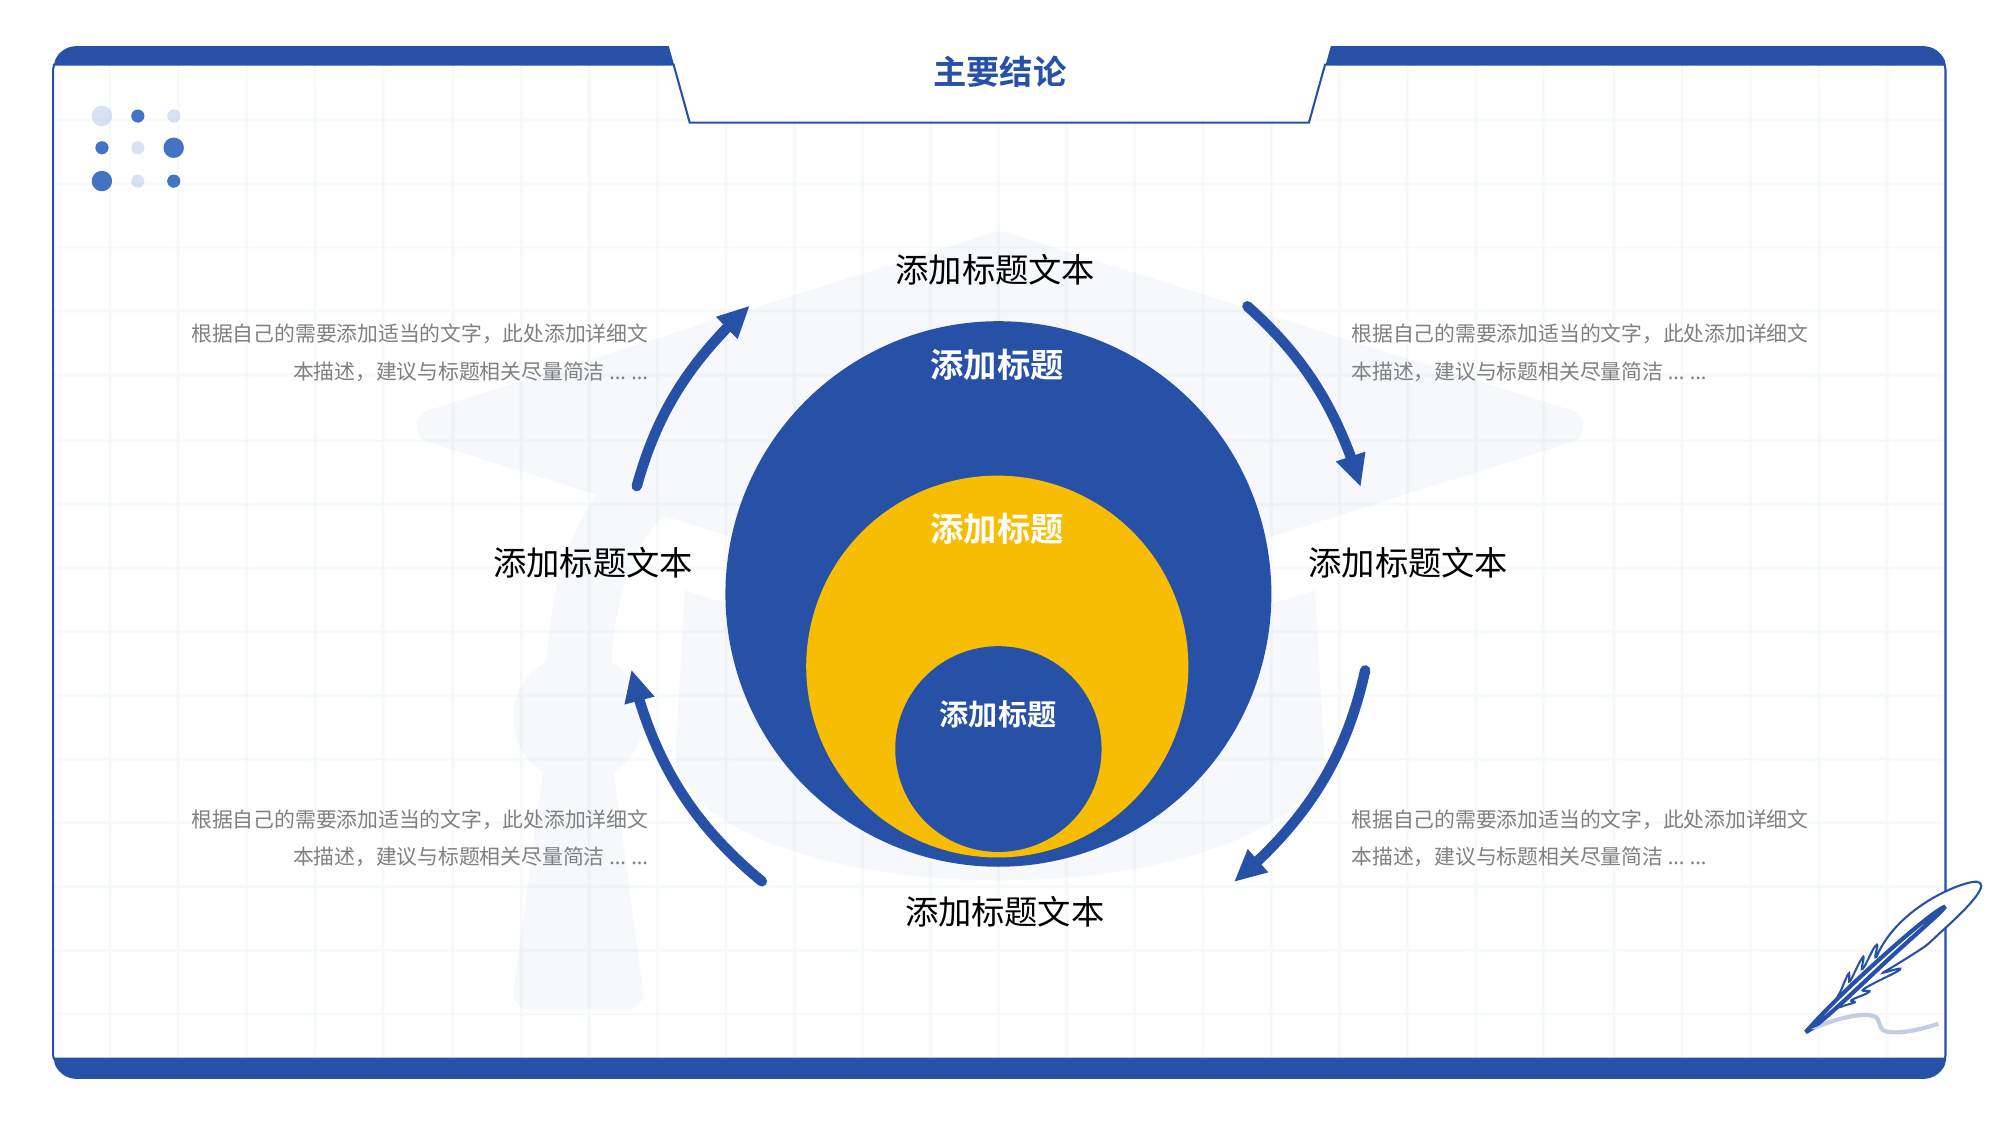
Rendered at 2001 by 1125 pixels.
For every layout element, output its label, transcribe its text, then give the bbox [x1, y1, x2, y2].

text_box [483, 389, 631, 786]
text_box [176, 786, 1824, 874]
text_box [631, 874, 1366, 882]
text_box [1366, 389, 1518, 786]
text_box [483, 874, 1518, 932]
text_box 主要结论 [918, 44, 1082, 99]
picture [55, 66, 1944, 1057]
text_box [176, 300, 1824, 389]
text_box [483, 249, 1518, 300]
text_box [631, 389, 1366, 786]
